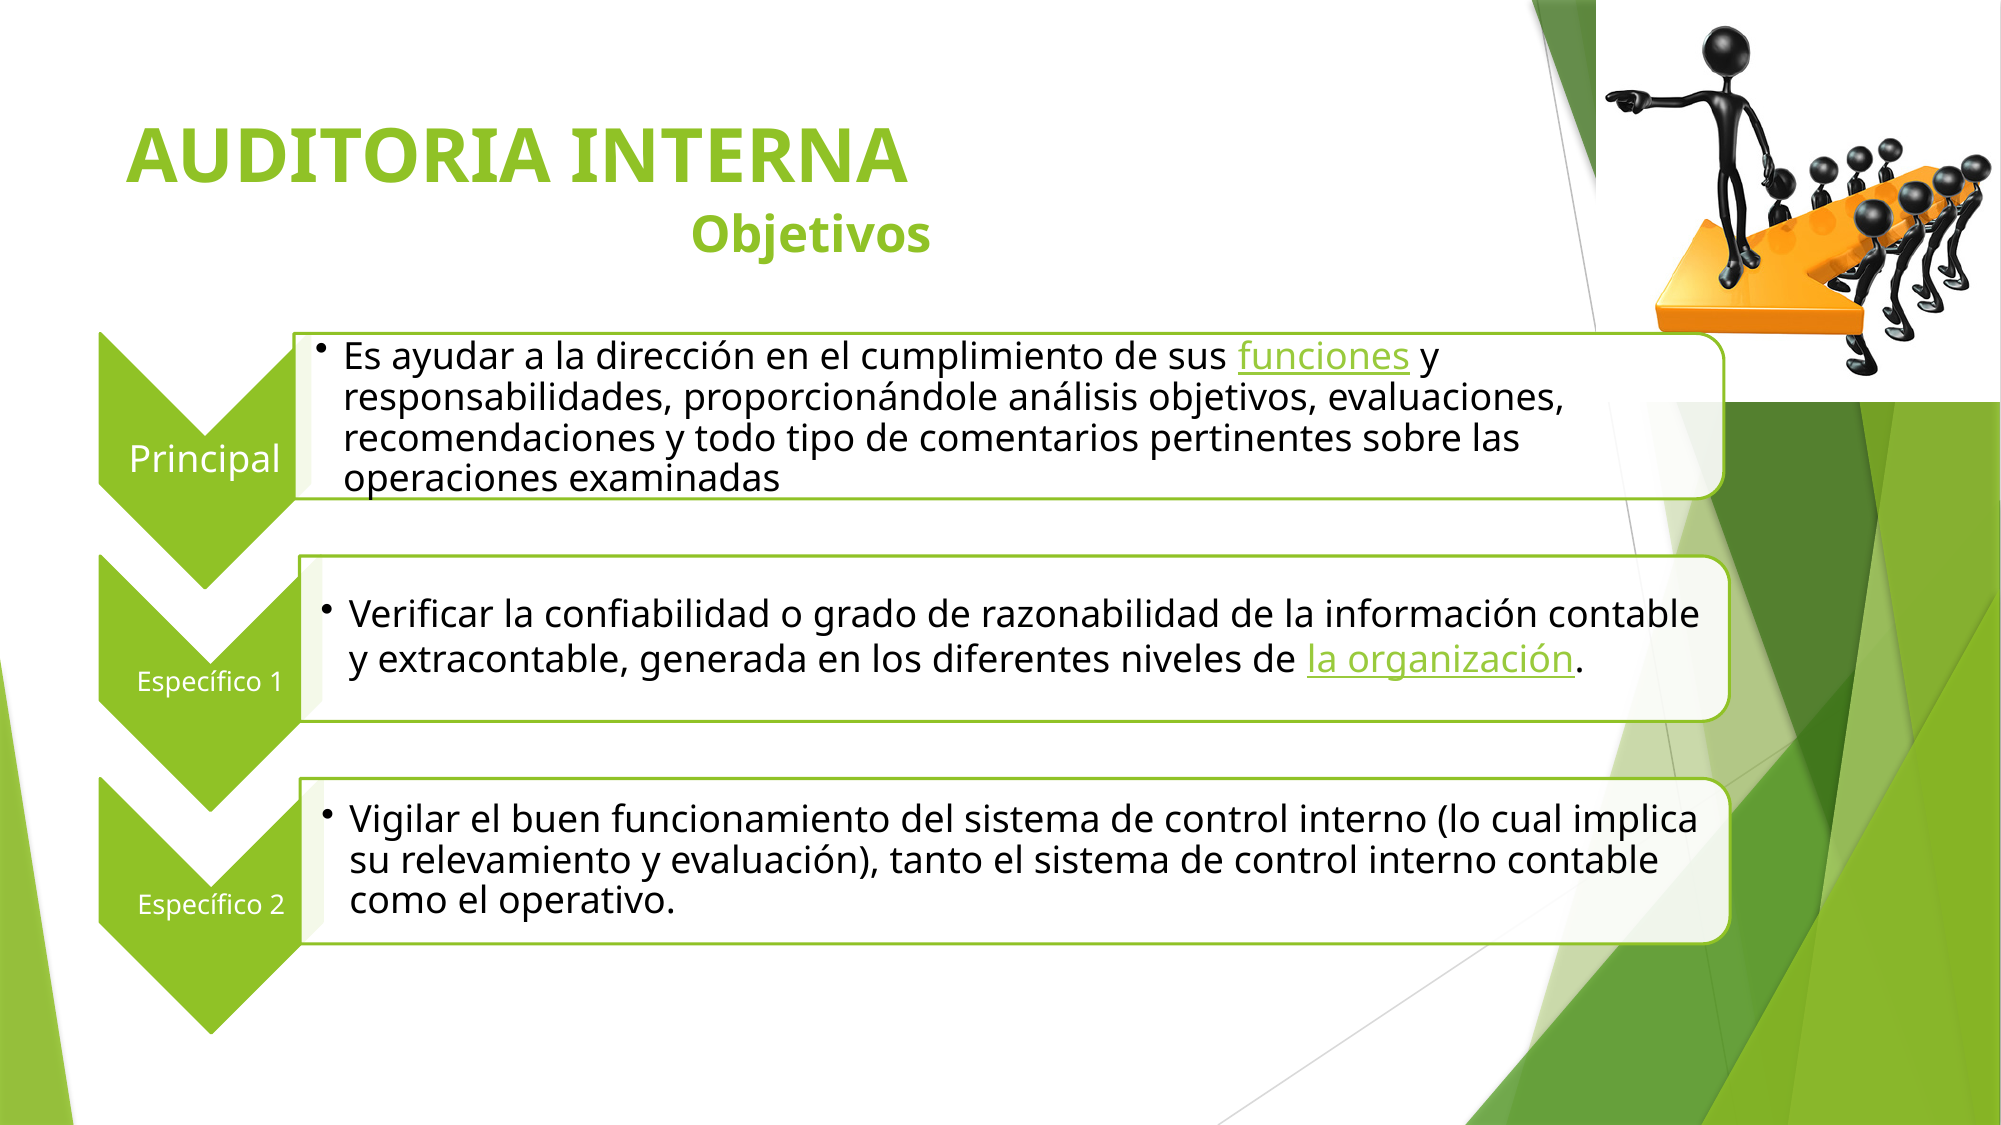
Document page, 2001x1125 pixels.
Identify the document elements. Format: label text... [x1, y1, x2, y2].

text_box Objetivos [675, 194, 1356, 331]
title AUDITORIA INTERNA [111, 99, 1522, 317]
picture [1596, 0, 2000, 402]
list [110, 332, 1720, 1034]
